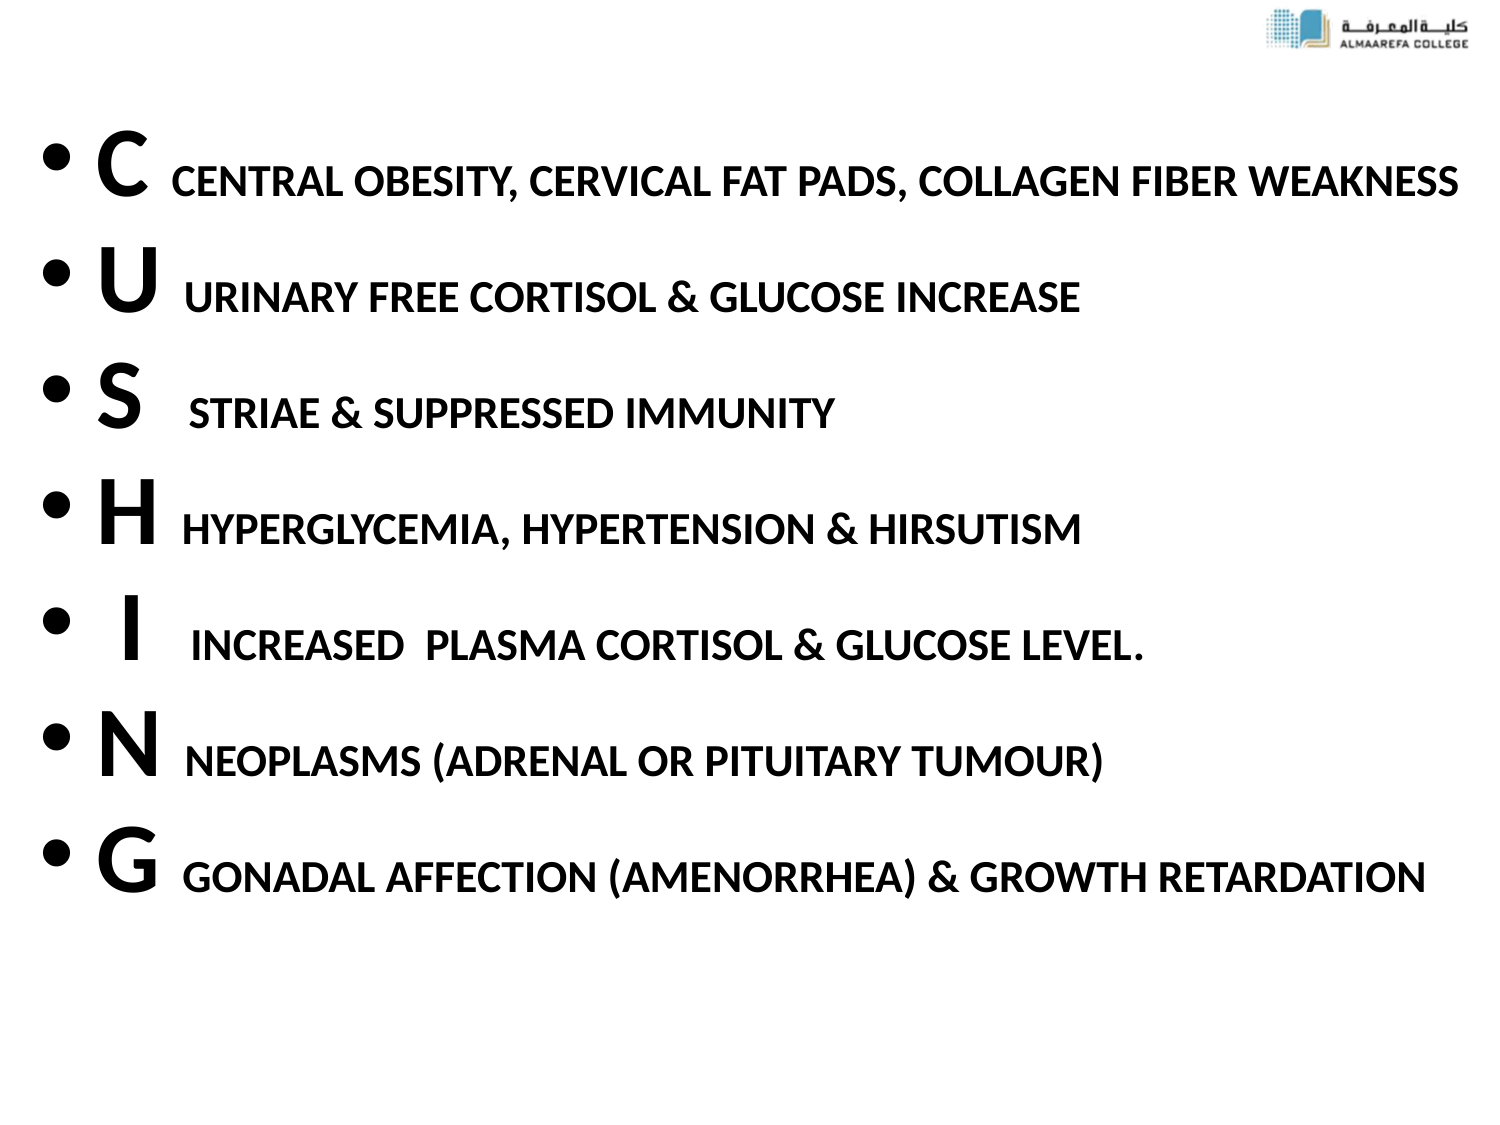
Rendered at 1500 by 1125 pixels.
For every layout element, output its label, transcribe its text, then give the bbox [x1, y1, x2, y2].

list C CENTRAL OBESITY, CERVICAL FAT PADS, COLLAGEN FIBER WEAKNESS U URINARY FREE CORTISOL & GLUCOSE INCREASE S STRIAE & SUPPRESSED IMMUNITY H HYPERGLYCEMIA, HYPERTENSION & HIRSUTISM I INCREASED PLASMA CORTISOL & GLUCOSE LEVEL. N NEOPLASMS (ADRENAL OR PITUITARY TUMOUR) G GONADAL AFFECTION (AMENORRHEA) & GROWTH RETARDATION [24, 112, 1500, 1125]
picture [1262, 0, 1473, 65]
